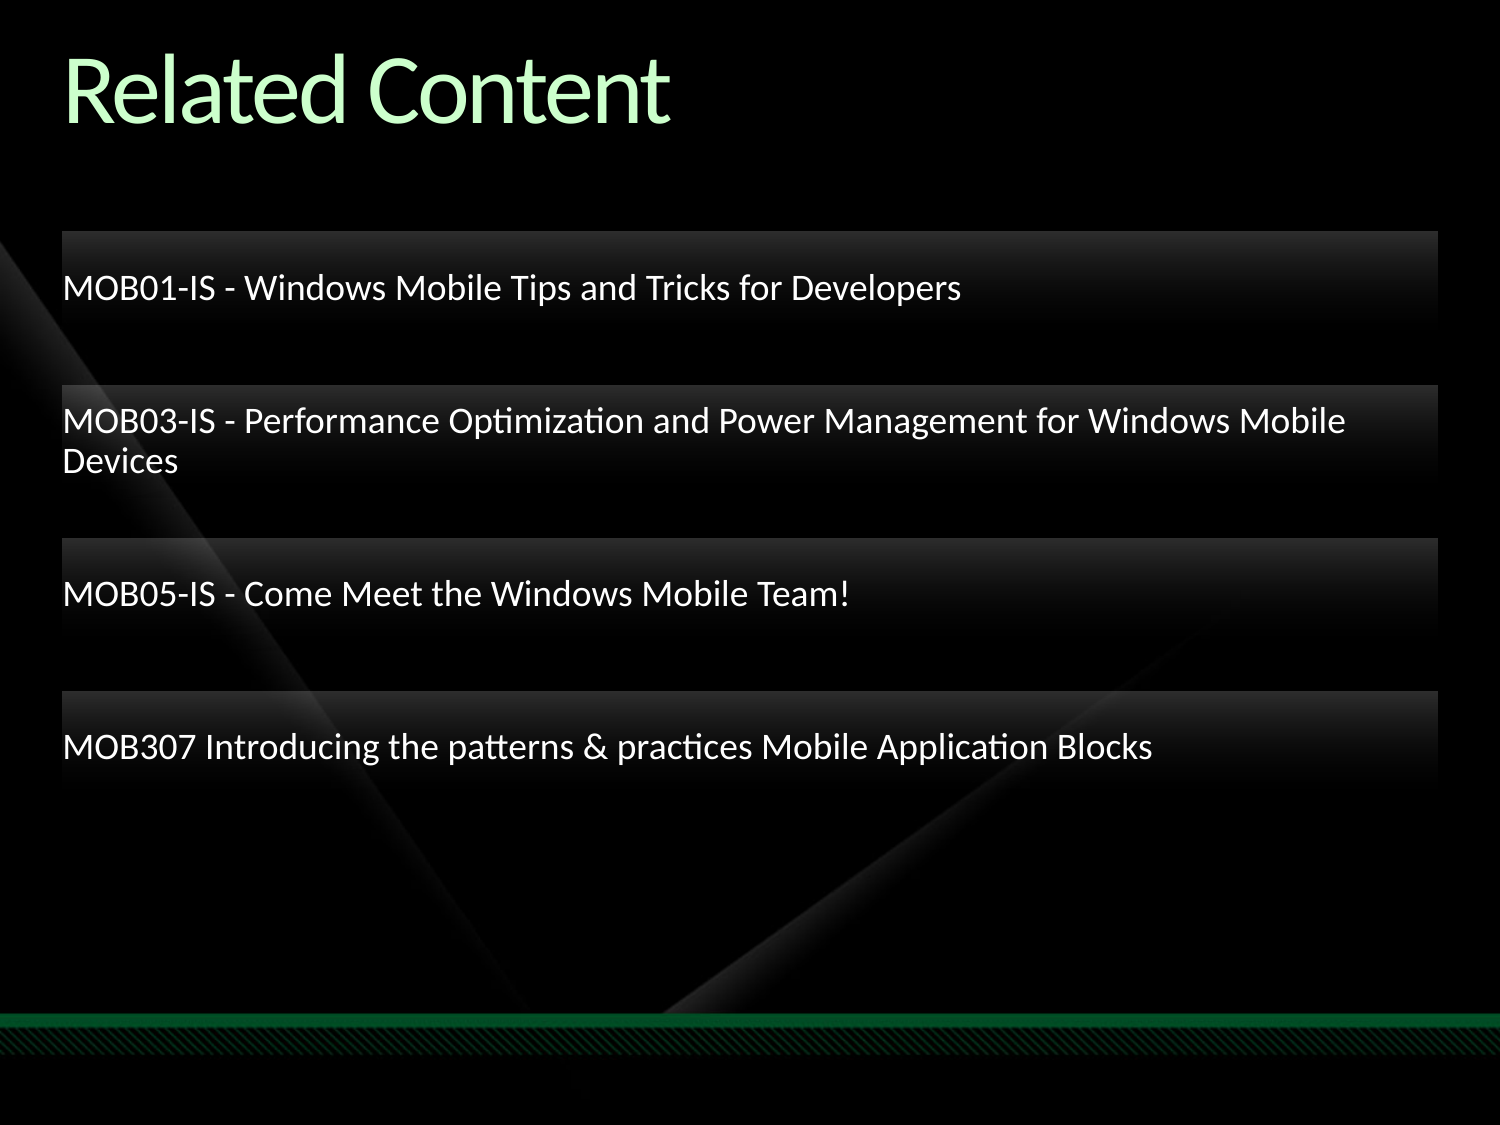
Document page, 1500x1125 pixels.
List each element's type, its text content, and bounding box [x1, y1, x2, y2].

title Related Content [62, 37, 1437, 147]
picture [0, 0, 1500, 1125]
list MOB03-IS - Performance Optimization and Power Management for Windows Mobile Devices [62, 384, 1439, 498]
list MOB01-IS - Windows Mobile Tips and Tricks for Developers [62, 231, 1439, 345]
list MOB307 Introducing the patterns & practices Mobile Application Blocks [62, 690, 1439, 804]
list MOB05-IS - Come Meet the Windows Mobile Team! [62, 537, 1439, 651]
